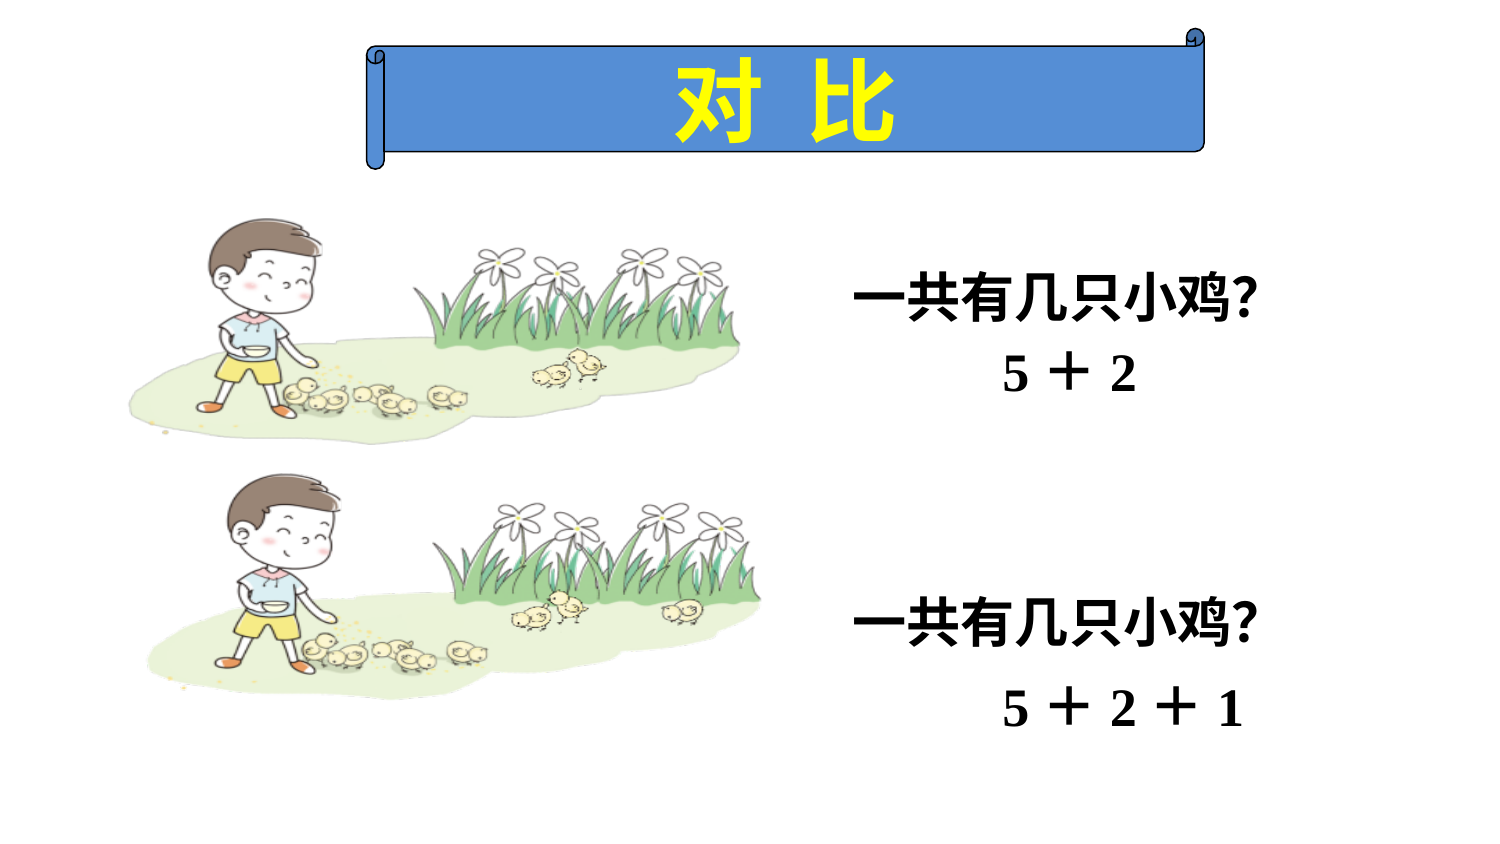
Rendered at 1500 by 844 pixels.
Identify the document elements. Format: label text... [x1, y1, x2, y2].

text_box 一共有几只小鸡？ [837, 581, 1488, 661]
text_box 一共有几只小鸡？ [837, 255, 1500, 336]
text_box 5＋2＋1 [987, 664, 1428, 745]
text_box 对 比 [429, 51, 1142, 146]
picture [119, 190, 780, 701]
text_box [366, 28, 1205, 170]
text_box 5＋2 [987, 330, 1327, 410]
